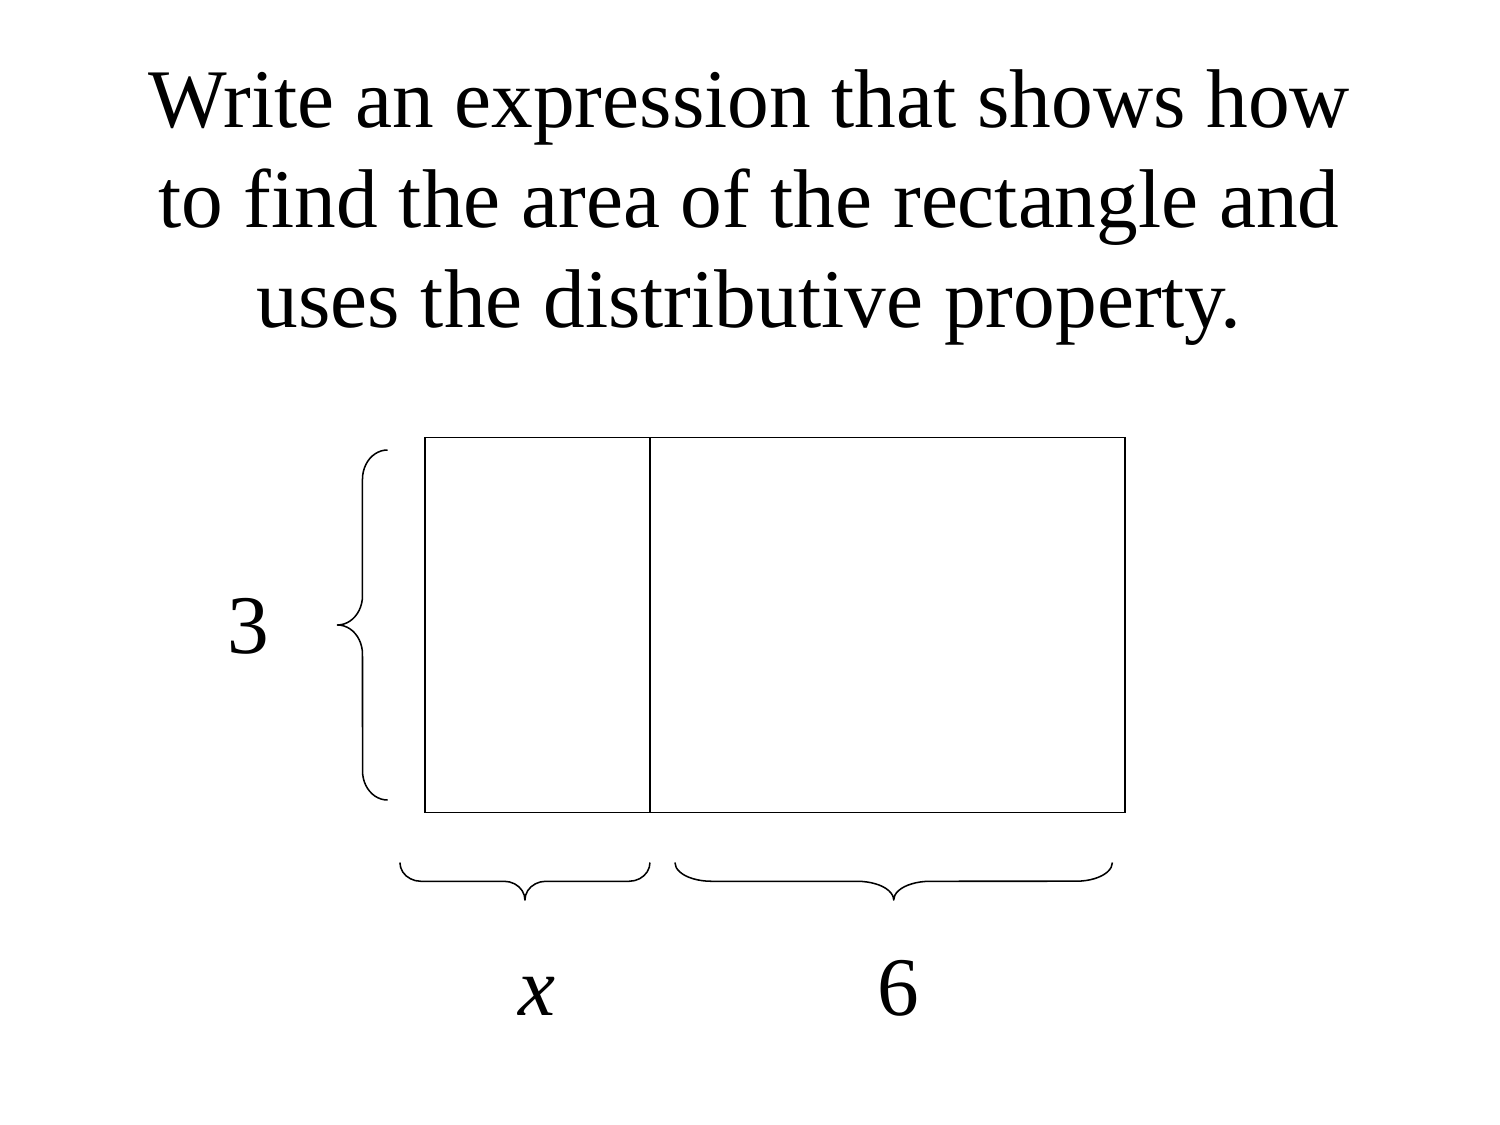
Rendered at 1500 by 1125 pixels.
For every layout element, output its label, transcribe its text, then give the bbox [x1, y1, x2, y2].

text_box [337, 450, 388, 801]
text_box [650, 437, 1125, 813]
text_box 6 [800, 924, 1000, 1040]
text_box x [474, 924, 600, 1040]
text_box [424, 437, 650, 813]
text_box [674, 862, 1113, 901]
title Write an expression that shows how to find the area of the rectangle and uses the distributive property. [112, 99, 1388, 288]
text_box 3 [212, 562, 325, 678]
text_box [399, 862, 650, 901]
